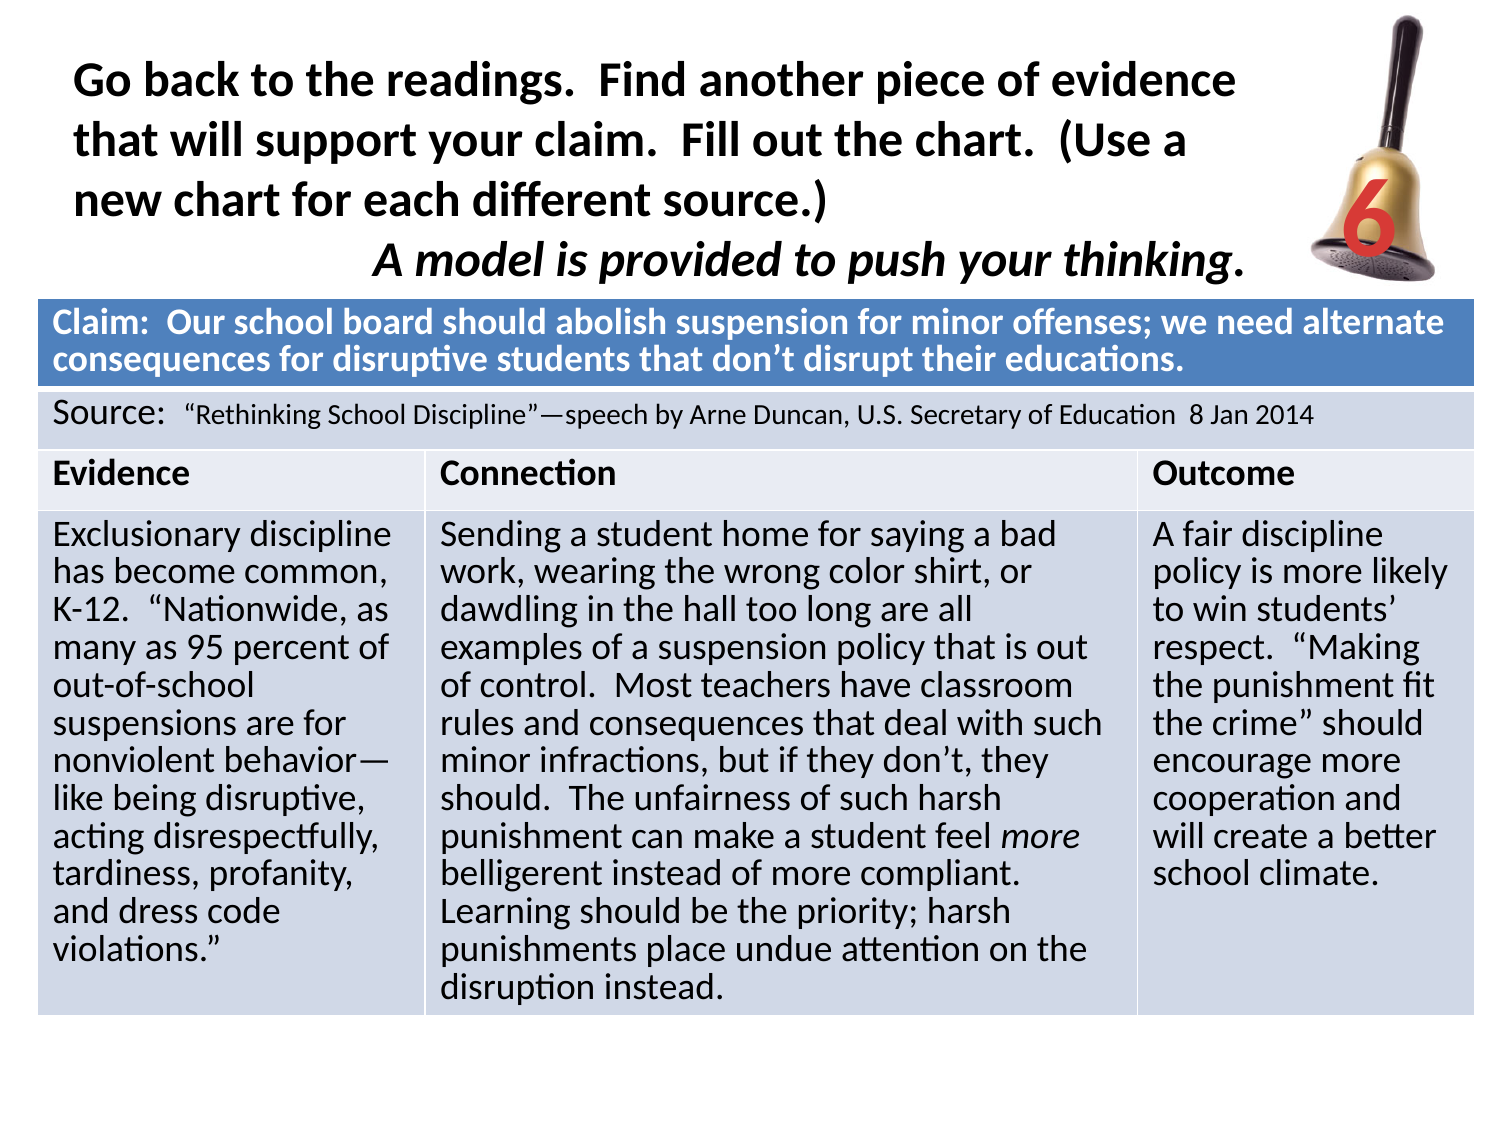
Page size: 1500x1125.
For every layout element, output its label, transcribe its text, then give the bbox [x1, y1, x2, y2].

table_cell Source: “Rethinking School Discipline”—speech by Arne Duncan, U.S. Secretary of Education 8 Jan 2014 [38, 392, 1474, 449]
table_cell A fair discipline policy is more likely to win students’ respect. “Making the punishment fit the crime” should encourage more cooperation and will create a better school climate. [1138, 511, 1474, 1015]
picture [1249, 12, 1500, 288]
table_header Claim: Our school board should abolish suspension for minor offenses; we need alternate consequences for disruptive students that don’t disrupt their educations. [38, 299, 1474, 386]
table_cell Evidence [38, 451, 424, 510]
table_cell Connection [426, 451, 1137, 510]
table_cell Exclusionary discipline has become common, K-12. “Nationwide, as many as 95 percent of out-of-school suspensions are for nonviolent behavior—like being disruptive, acting disrespectfully, tardiness, profanity, and dress code violations.” [38, 511, 424, 1015]
table_cell Sending a student home for saying a bad work, wearing the wrong color shirt, or dawdling in the hall too long are all examples of a suspension policy that is out of control. Most teachers have classroom rules and consequences that deal with such minor infractions, but if they don’t, they should. The unfairness of such harsh punishment can make a student feel more belligerent instead of more compliant. Learning should be the priority; harsh punishments place undue attention on the disruption instead. [426, 511, 1137, 1015]
text_box Go back to the readings. Find another piece of evidence that will support your claim. Fill out the chart. (Use a new chart for each different source.) A model is provided to push your thinking. [58, 39, 1246, 294]
table_cell Outcome [1138, 451, 1474, 510]
